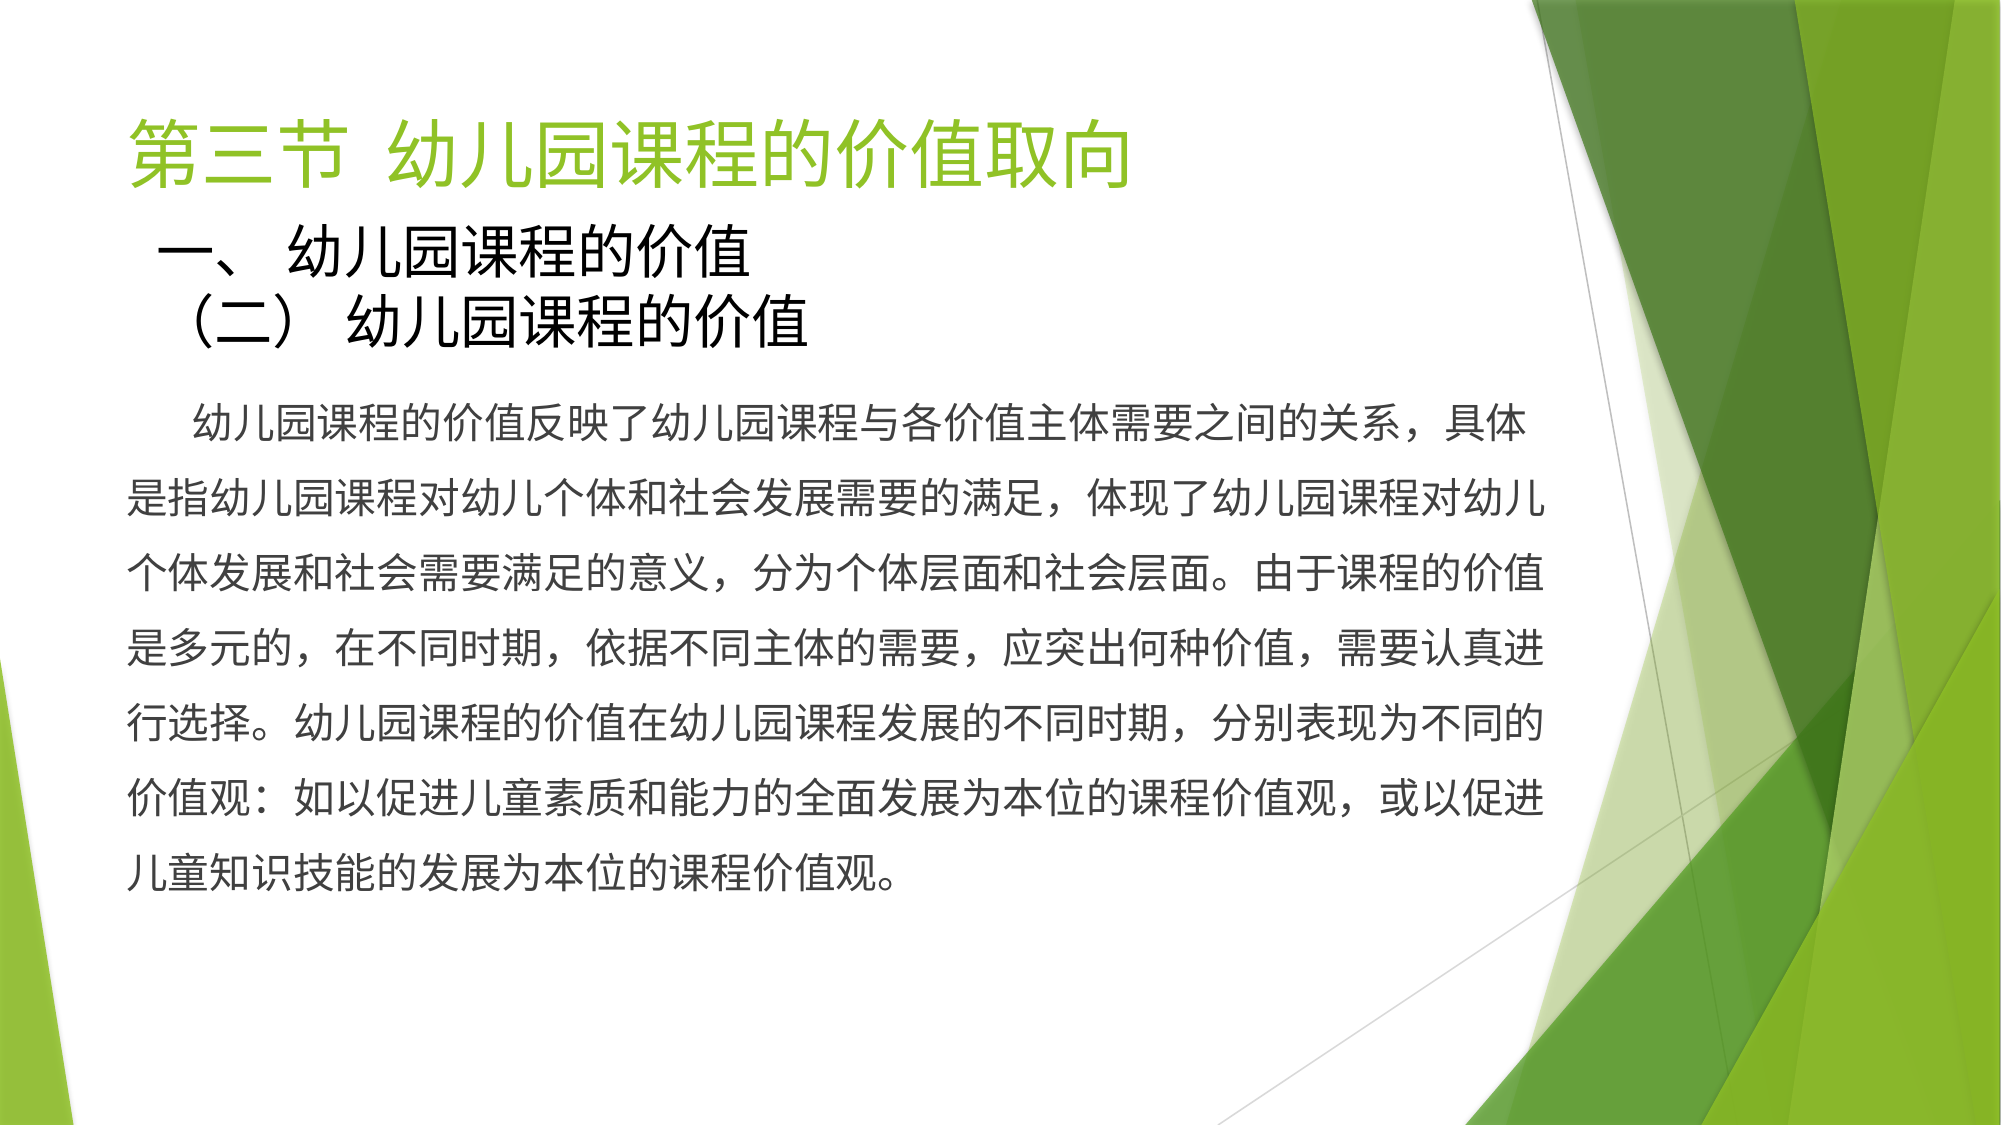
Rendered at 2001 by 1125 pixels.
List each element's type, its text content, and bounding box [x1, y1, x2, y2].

list 幼儿园课程的价值反映了幼儿园课程与各价值主体需要之间的关系，具体是指幼儿园课程对幼儿个体和社会发展需要的满足，体现了幼儿园课程对幼儿个体发展和社会需要满足的意义，分为个体层面和社会层面。由于课程的价值是多元的，在不同时期，依据不同主体的需要，应突出何种价值，需要认真进行选择。幼儿园课程的价值在幼儿园课程发展的不同时期，分别表现为不同的价值观：如以促进儿童素质和能力的全面发展为本位的课程价值观，或以促进儿童知识技能的发展为本位的课程价值观。 [111, 364, 1580, 931]
title 第三节 幼儿园课程的价值取向 [111, 99, 1522, 317]
text_box 一、 幼儿园课程的价值 （二） 幼儿园课程的价值 [141, 208, 1451, 363]
